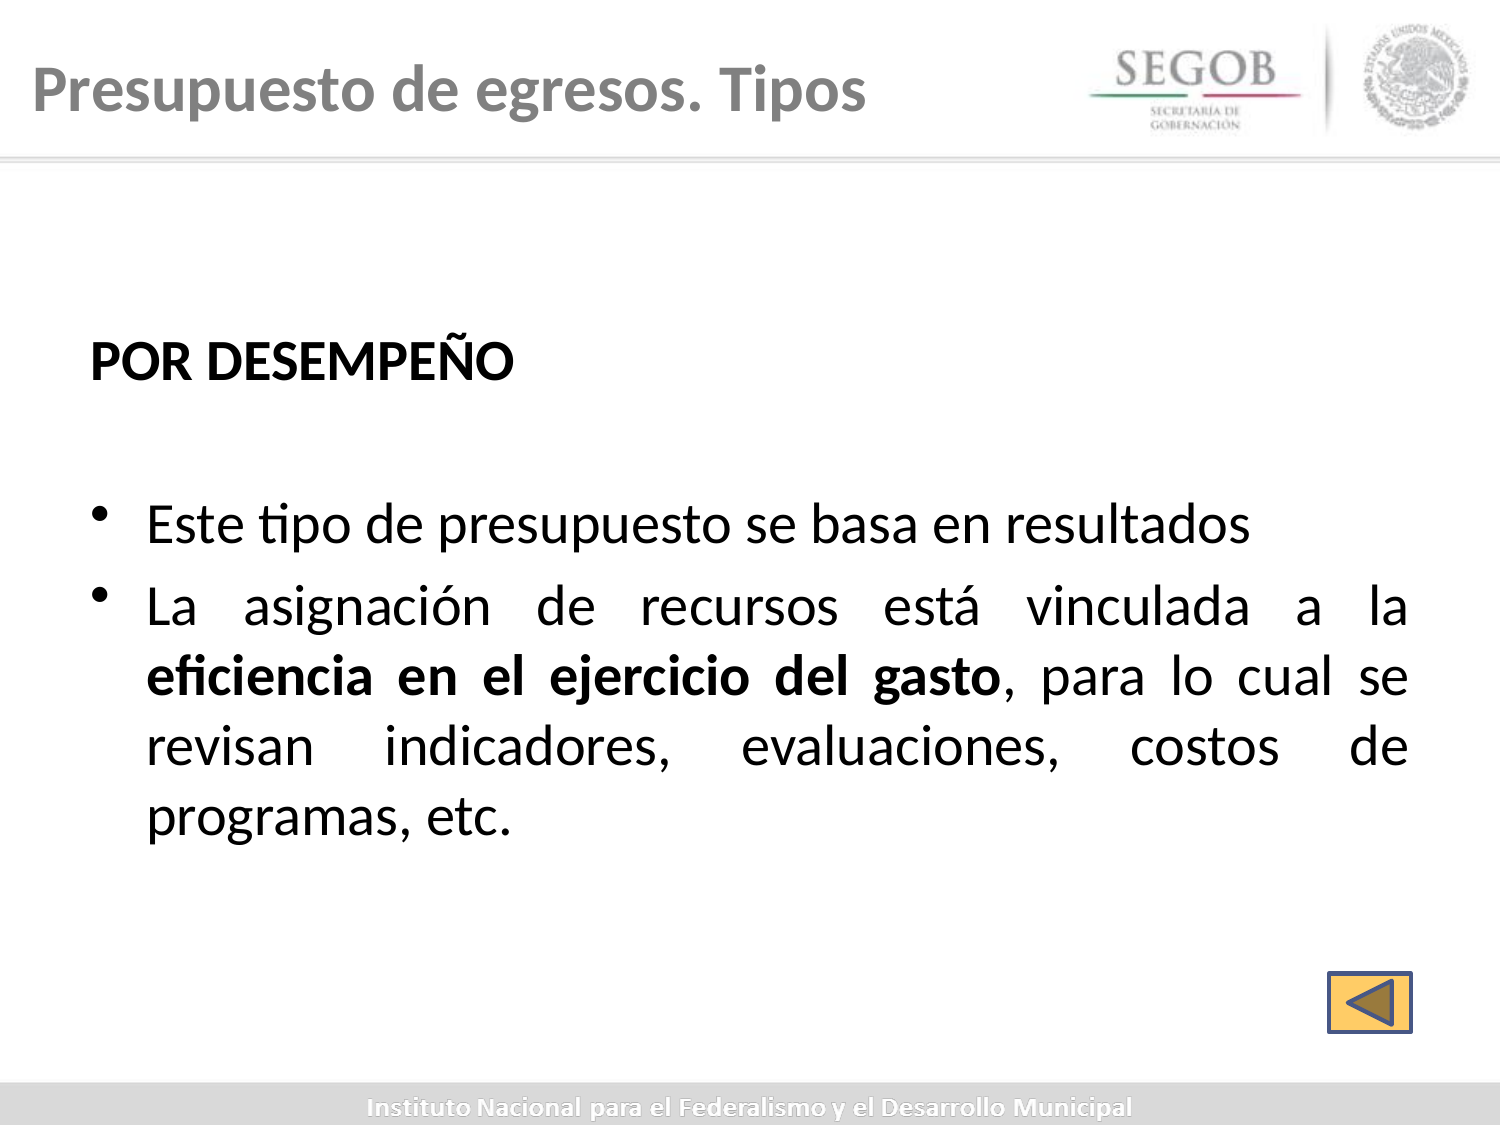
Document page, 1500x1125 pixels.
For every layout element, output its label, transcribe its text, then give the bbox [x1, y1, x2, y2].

picture [0, 0, 1500, 1125]
text_box Presupuesto de egresos. Tipos [17, 52, 1070, 132]
text_box [1327, 971, 1413, 1034]
list POR DESEMPEÑO Este tipo de presupuesto se basa en resultados La asignación de recursos está vinculada a la eficiencia en el ejercicio del gasto, para lo cual se revisan indicadores, evaluaciones, costos de programas, etc. [75, 314, 1425, 917]
